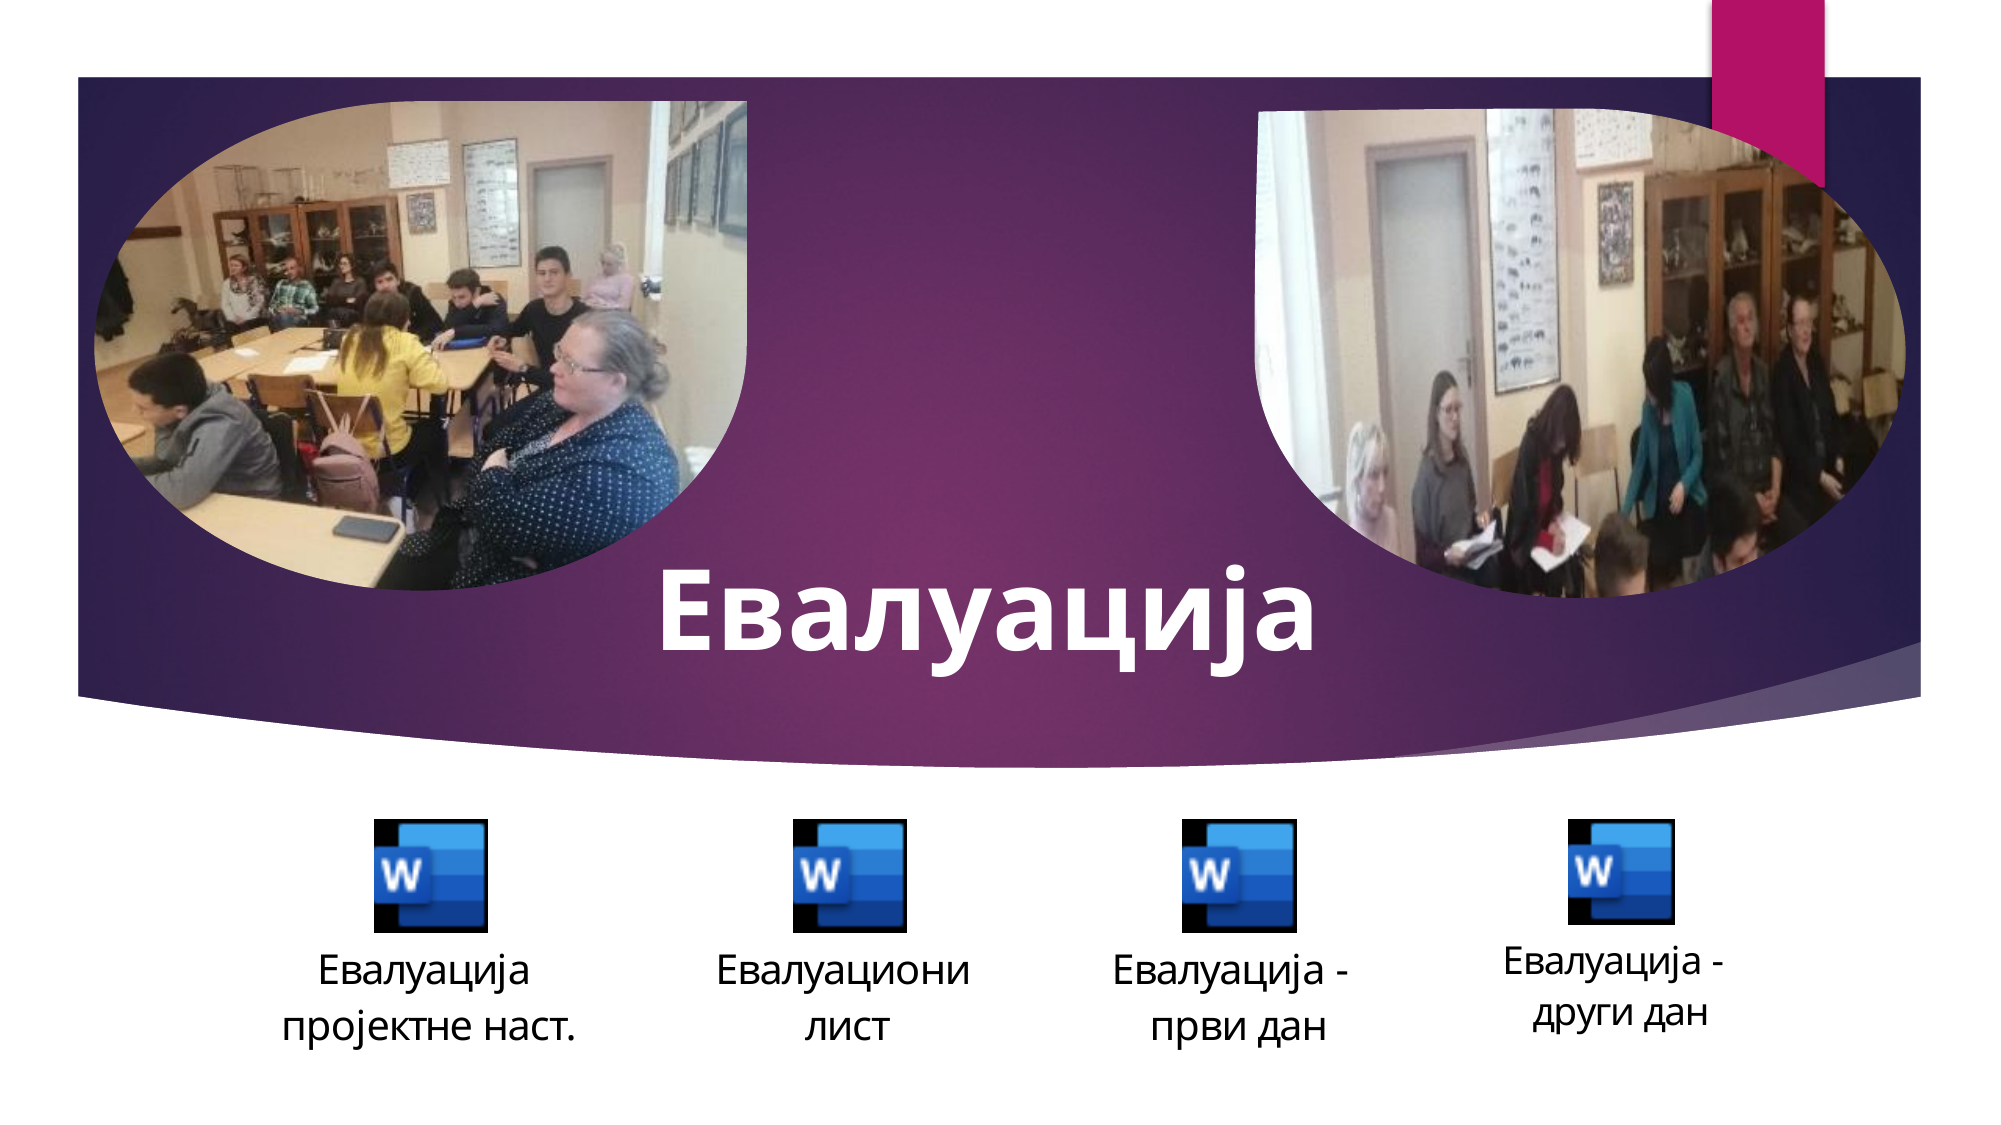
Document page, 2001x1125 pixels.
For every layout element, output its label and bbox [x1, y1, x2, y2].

text_box [263, 818, 596, 1107]
text_box [1465, 818, 1776, 1088]
text_box [682, 818, 1015, 1107]
text_box [0, 0, 2000, 1125]
picture [93, 100, 747, 591]
text_box [1071, 818, 1404, 1107]
picture [1254, 108, 1906, 599]
